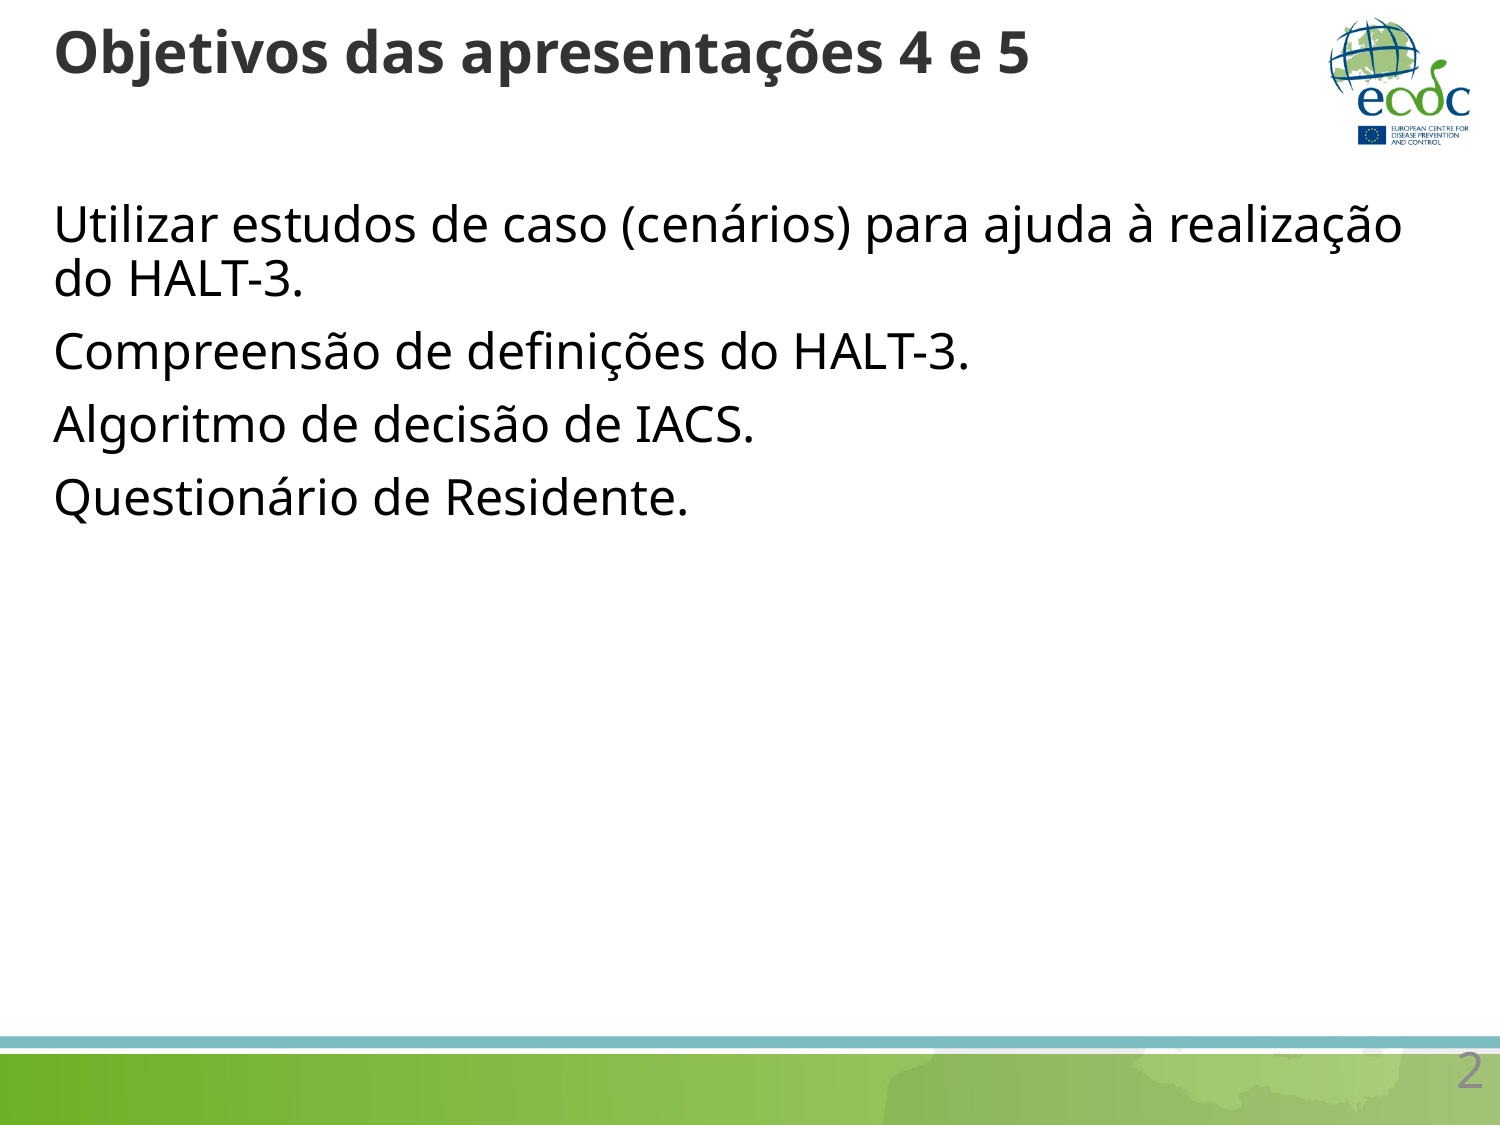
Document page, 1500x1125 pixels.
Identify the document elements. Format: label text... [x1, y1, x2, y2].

slide_number 2 [1149, 1042, 1500, 1103]
picture [1328, 17, 1473, 148]
title Objetivos das apresentações 4 e 5 [52, 23, 1404, 159]
list Utilizar estudos de caso (cenários) para ajuda à realização do HALT-3. Compreensão de definições do HALT-3. Algoritmo de decisão de IACS. Questionário de Residente. [52, 198, 1453, 1046]
picture [1453, 1036, 1500, 1042]
picture [0, 1036, 1500, 1125]
